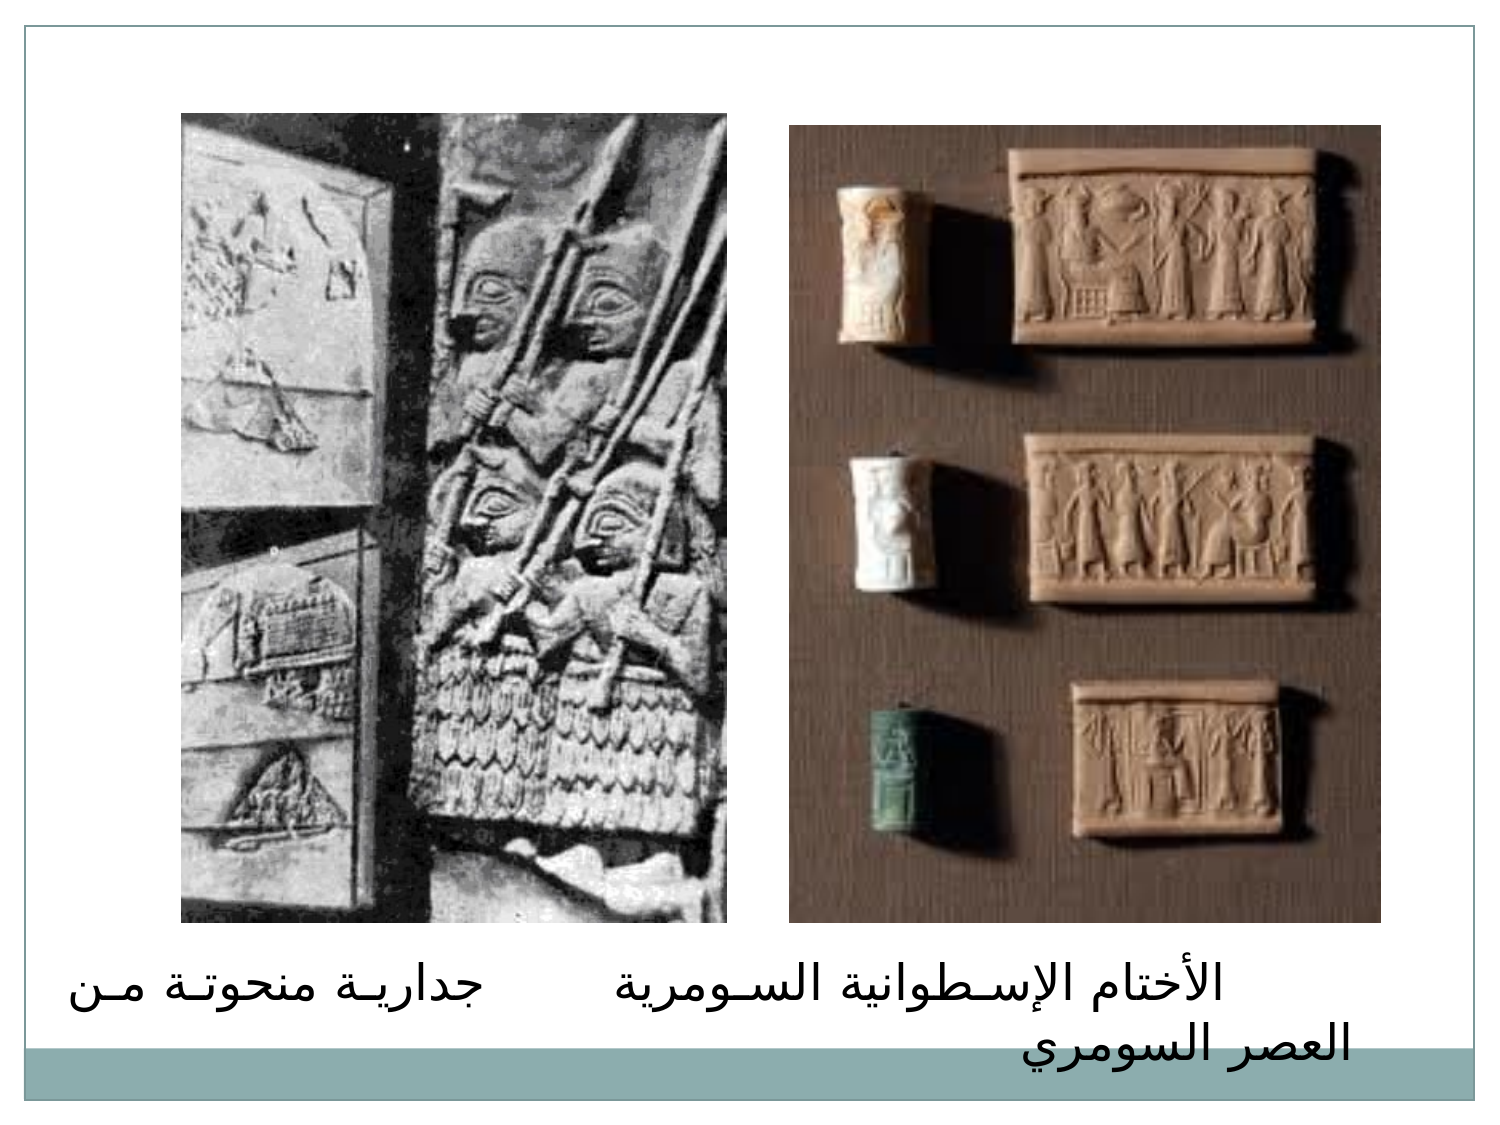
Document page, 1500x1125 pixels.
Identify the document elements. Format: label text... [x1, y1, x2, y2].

picture [180, 113, 727, 923]
text_box الأختام الإسطوانية السومرية جدارية منحوتة من العصر السومري [53, 893, 1369, 1078]
picture [789, 124, 1381, 924]
